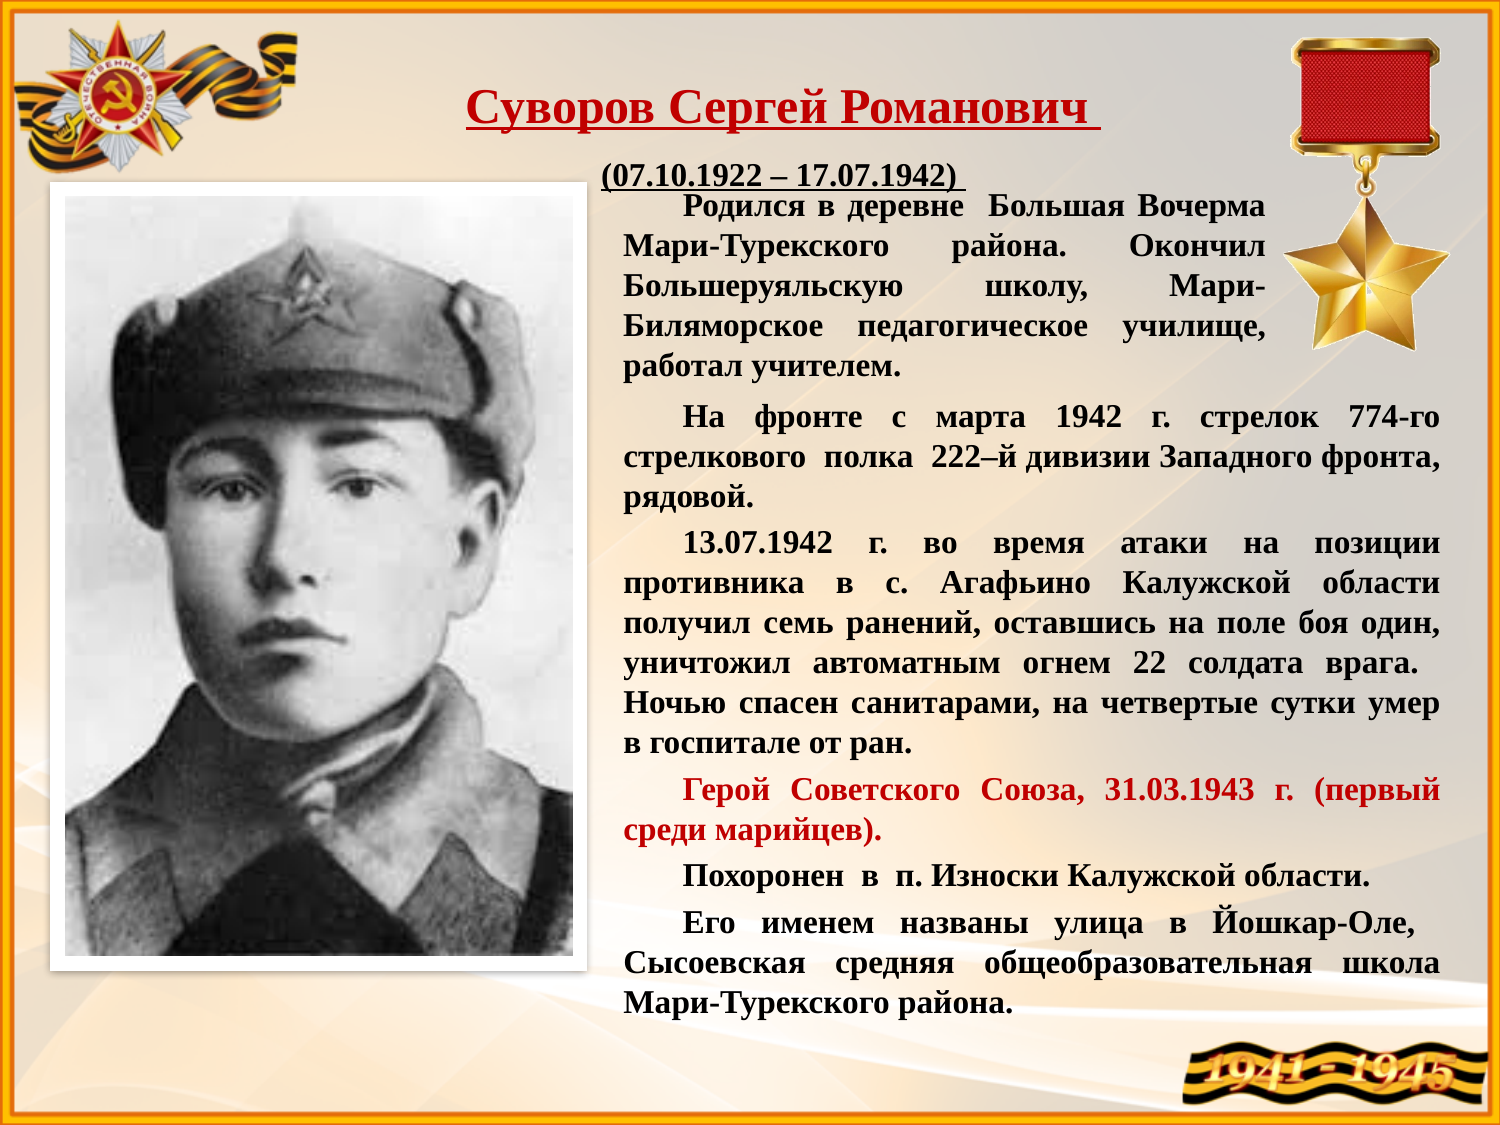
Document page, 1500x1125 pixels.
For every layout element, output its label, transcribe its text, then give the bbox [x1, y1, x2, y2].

title Суворов Сергей Романович (07.10.1922 – 17.07.1942) [312, 54, 1254, 223]
text_box Родился в деревне Большая Вочерма Мари-Турекского района. Окончил Большеруяльскую школу, Мари-Биляморское педагогическое училище, работал учителем. [608, 175, 1282, 391]
list На фронте с марта 1942 г. стрелок 774-го стрелкового полка 222–й дивизии Западного фронта, рядовой. 13.07.1942 г. во время атаки на позиции противника в с. Агафьино Калужской области получил семь ранений, оставшись на поле боя один, уничтожил автоматным огнем 22 солдата врага. Ночью спасен санитарами, на четвертые сутки умер в госпитале от ран. Герой Советского Союза, 31.03.1943 г. (первый среди марийцев). Похоронен в п. Износки Калужской области. Его именем названы улица в Йошкар-Оле, Сысоевская средняя общеобразовательная школа Мари-Турекского района. [608, 386, 1457, 1020]
picture [0, 0, 1500, 1125]
